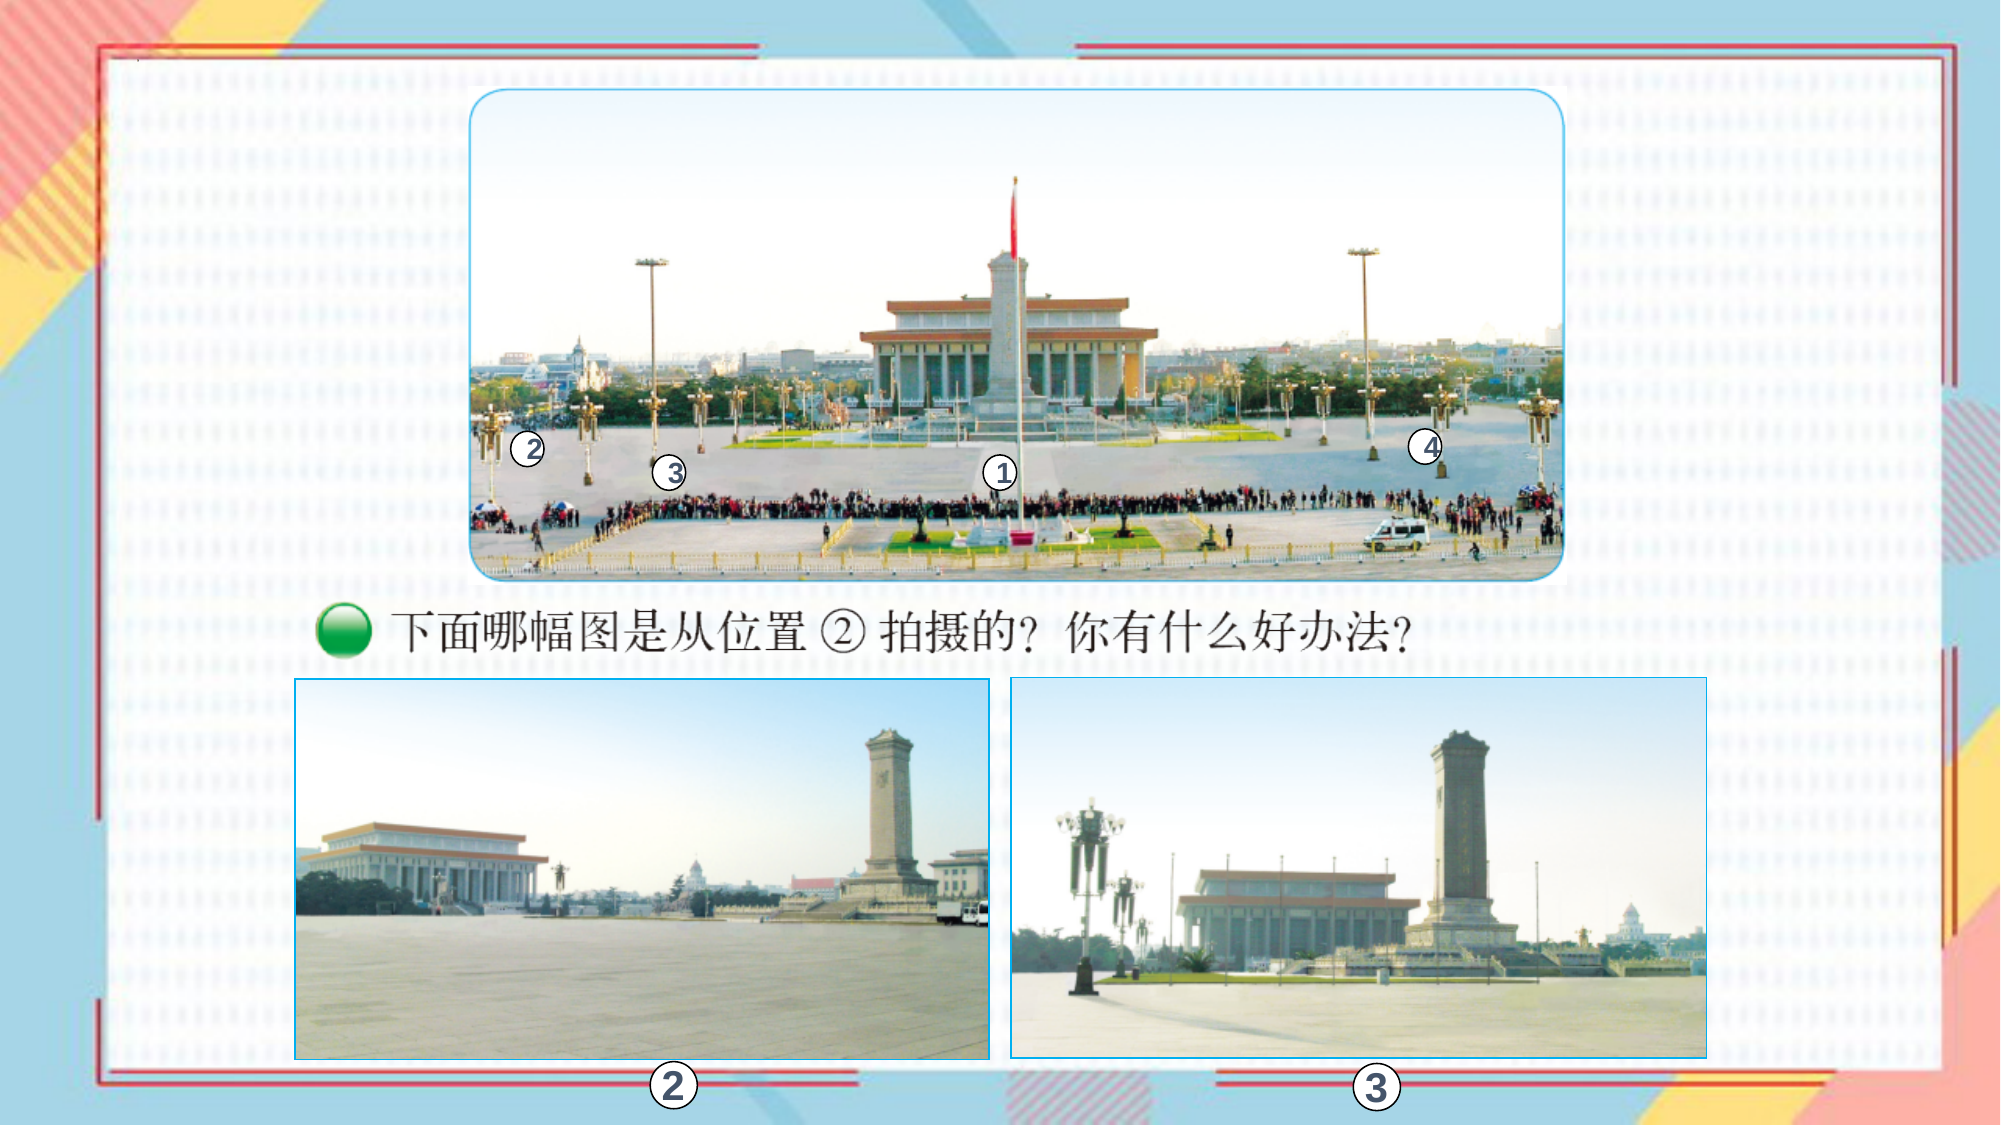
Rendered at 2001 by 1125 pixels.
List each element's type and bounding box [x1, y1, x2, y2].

text_box [1346, 1057, 1406, 1116]
text_box [510, 424, 546, 472]
text_box [1408, 421, 1443, 470]
text_box [981, 447, 1017, 496]
picture [0, 0, 2001, 1125]
text_box [652, 447, 687, 496]
text_box [643, 1059, 703, 1114]
